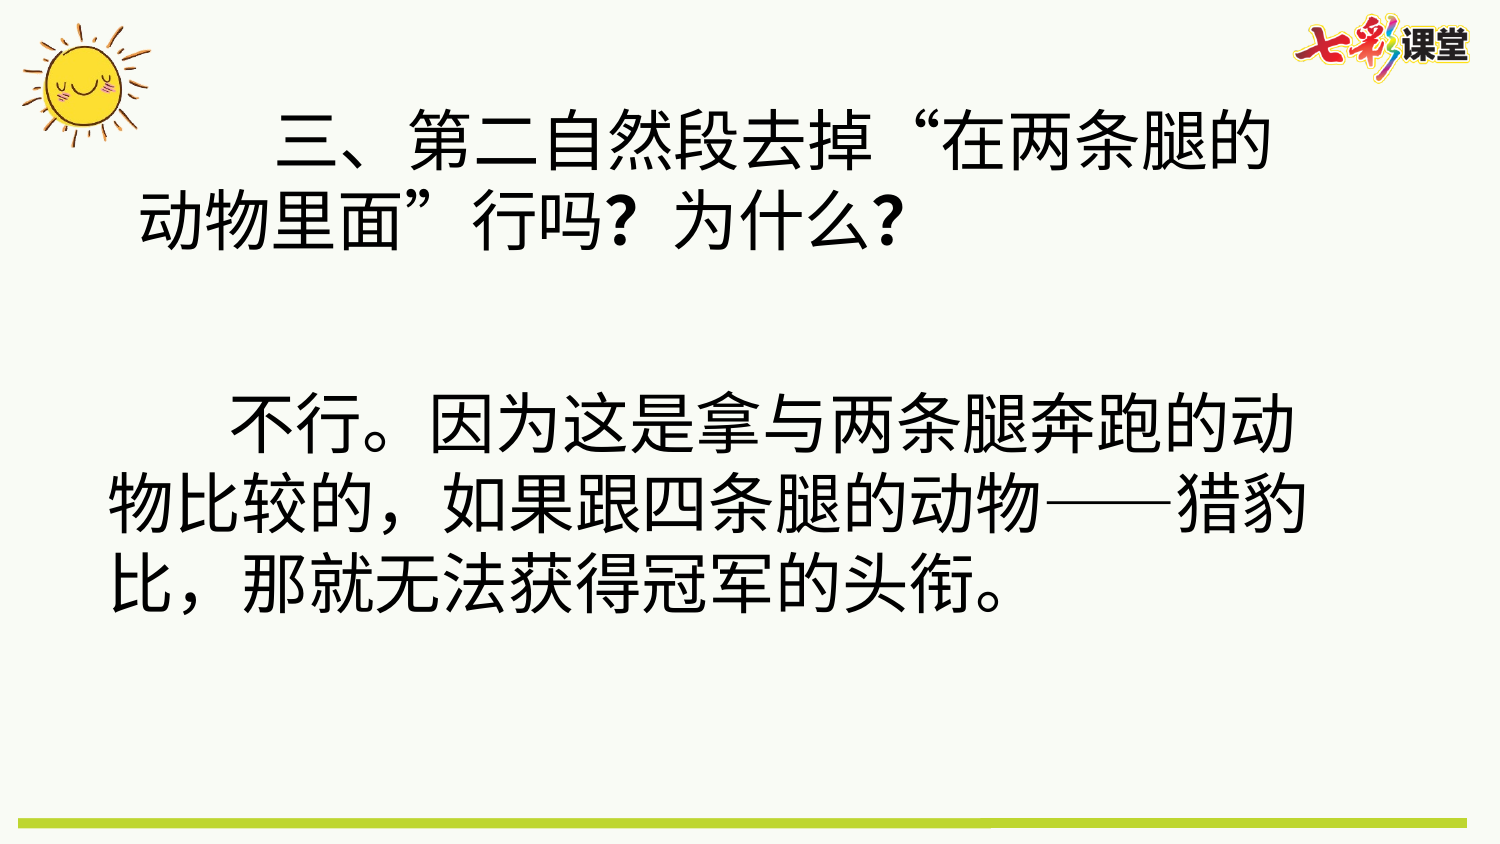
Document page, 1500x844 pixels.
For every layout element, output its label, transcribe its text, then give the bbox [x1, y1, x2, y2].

picture [1291, 9, 1472, 87]
picture [18, 771, 1467, 844]
picture [0, 0, 173, 172]
text_box 不行。因为这是拿与两条腿奔跑的动物比较的，如果跟四条腿的动物——猎豹比，那就无法获得冠军的头衔。 [93, 374, 1357, 630]
text_box 三、第二自然段去掉“在两条腿的动物里面”行吗？为什么？ [122, 91, 1328, 266]
